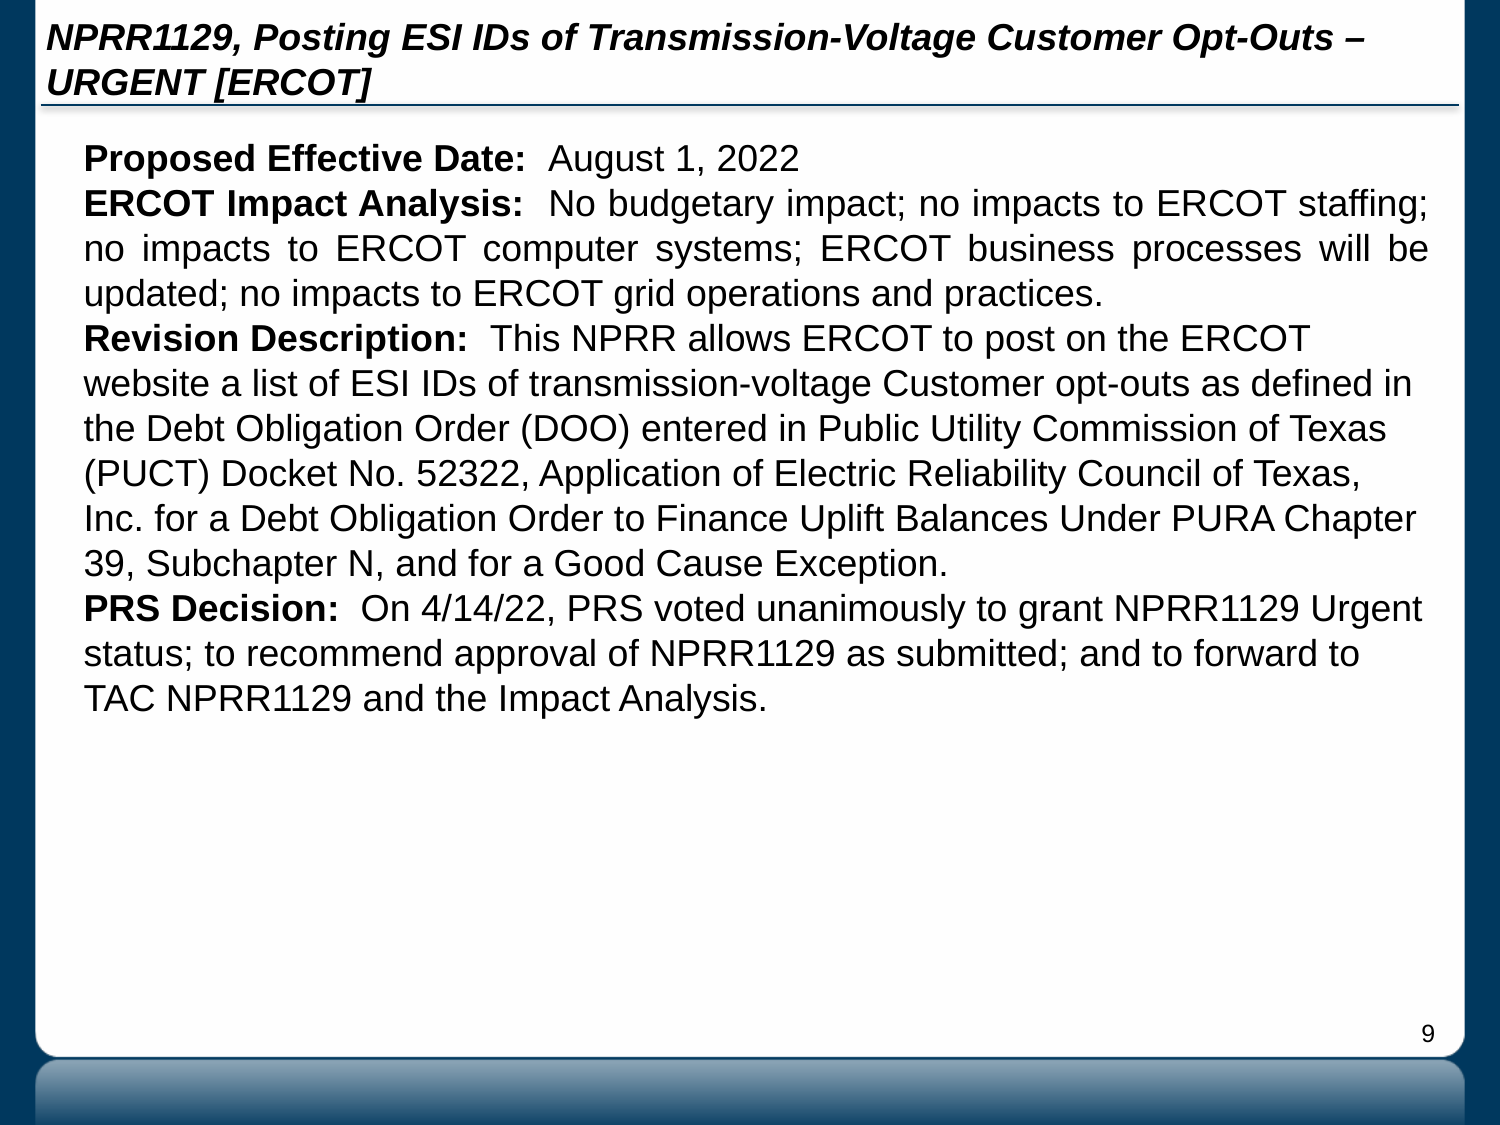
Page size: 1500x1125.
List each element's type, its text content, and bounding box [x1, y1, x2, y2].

title NPRR1129, Posting ESI IDs of Transmission-Voltage Customer Opt-Outs – URGENT [ERCOT] [31, 20, 1464, 97]
text_box Proposed Effective Date: August 1, 2022 ERCOT Impact Analysis: No budgetary impact; no impacts to ERCOT staffing; no impacts to ERCOT computer systems; ERCOT business processes will be updated; no impacts to ERCOT grid operations and practices. Revision Description: This NPRR allows ERCOT to post on the ERCOT website a list of ESI IDs of transmission-voltage Customer opt-outs as defined in the Debt Obligation Order (DOO) entered in Public Utility Commission of Texas (PUCT) Docket No. 52322, Application of Electric Reliability Council of Texas, Inc. for a Debt Obligation Order to Finance Uplift Balances Under PURA Chapter 39, Subchapter N, and for a Good Cause Exception. PRS Decision: On 4/14/22, PRS voted unanimously to grant NPRR1129 Urgent status; to recommend approval of NPRR1129 as submitted; and to forward to TAC NPRR1129 and the Impact Analysis. [31, 126, 1444, 727]
picture [35, 0, 1465, 1125]
